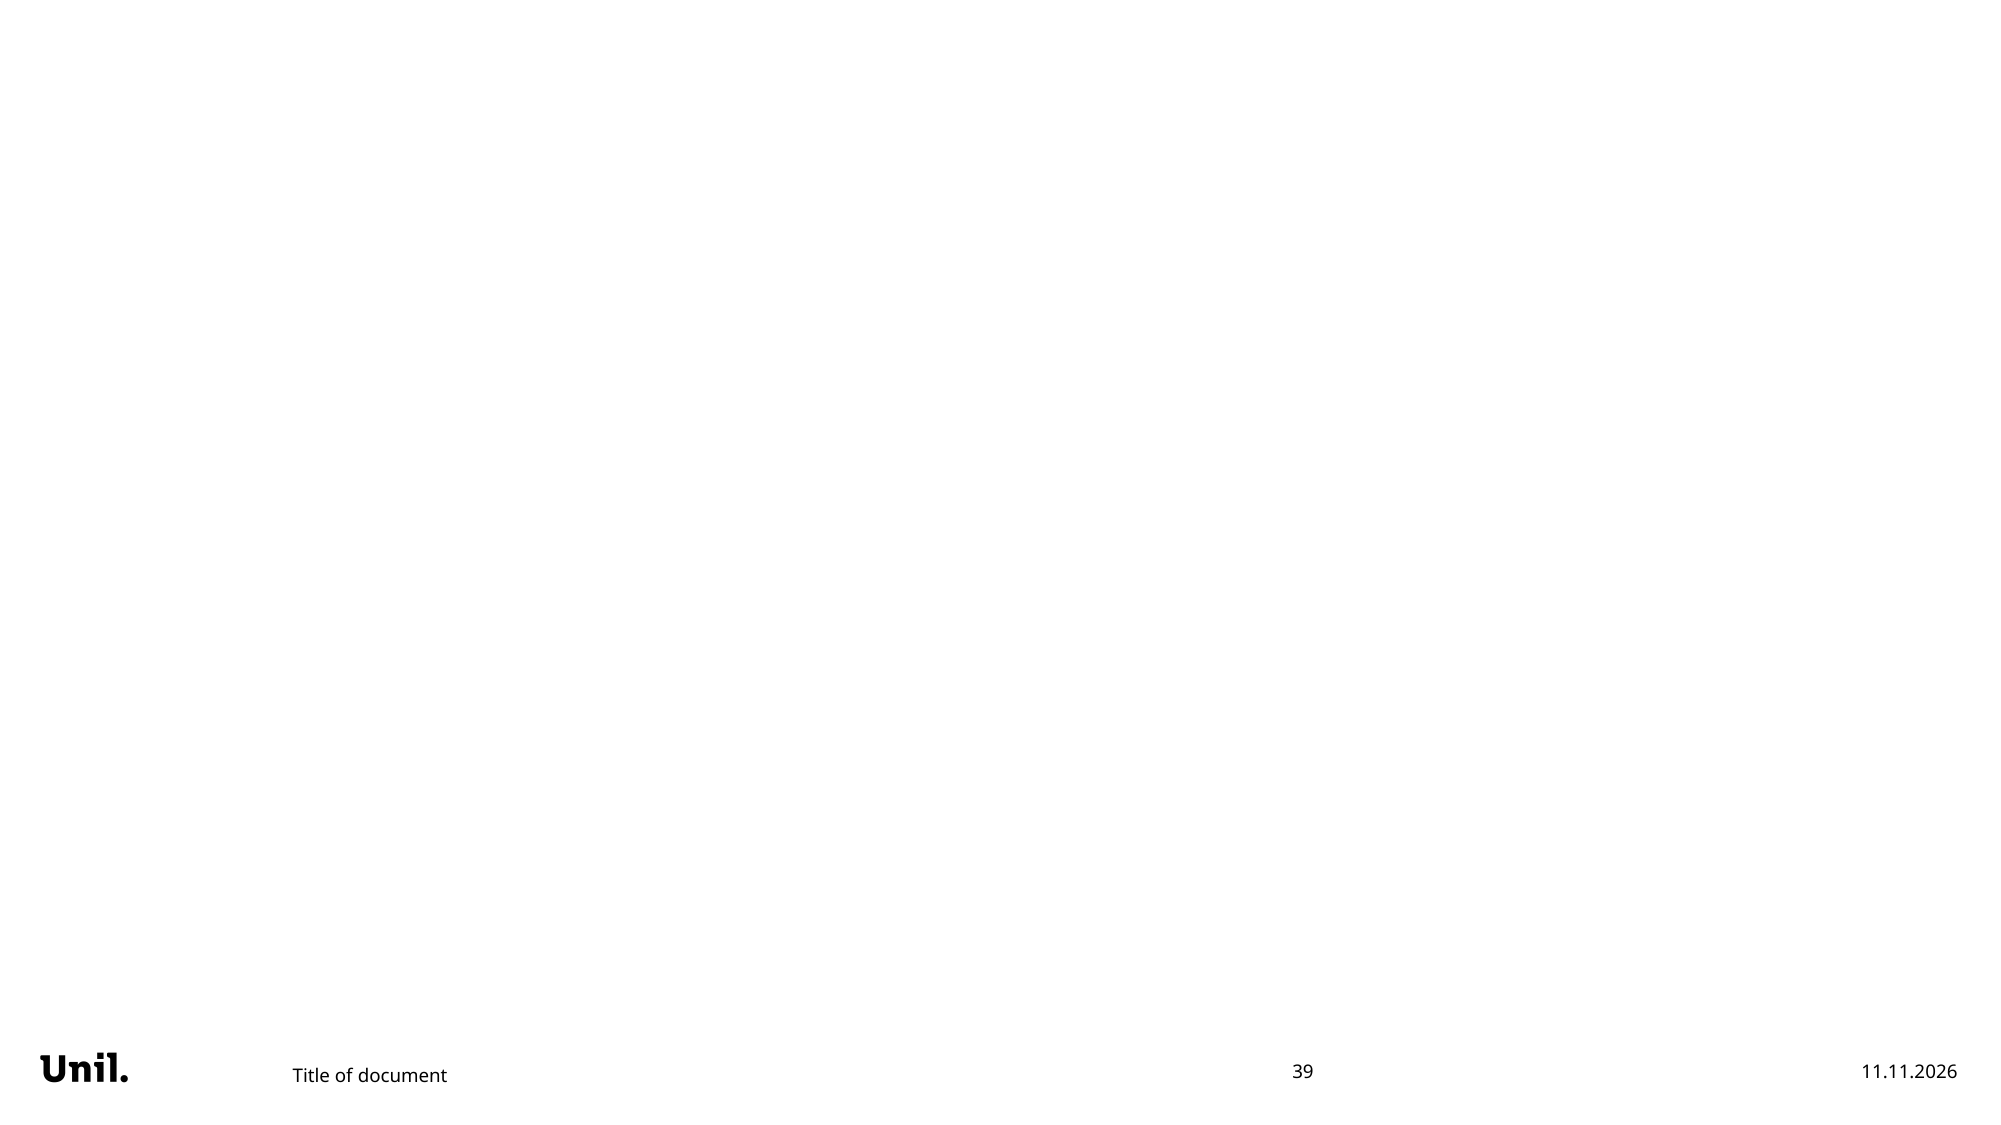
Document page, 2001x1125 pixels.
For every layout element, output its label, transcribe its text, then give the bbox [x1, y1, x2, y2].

slide_number 39 [1250, 1037, 1355, 1086]
picture [27, 1042, 141, 1095]
footer Title of document [292, 1011, 1048, 1087]
picture [1539, 0, 2000, 1125]
